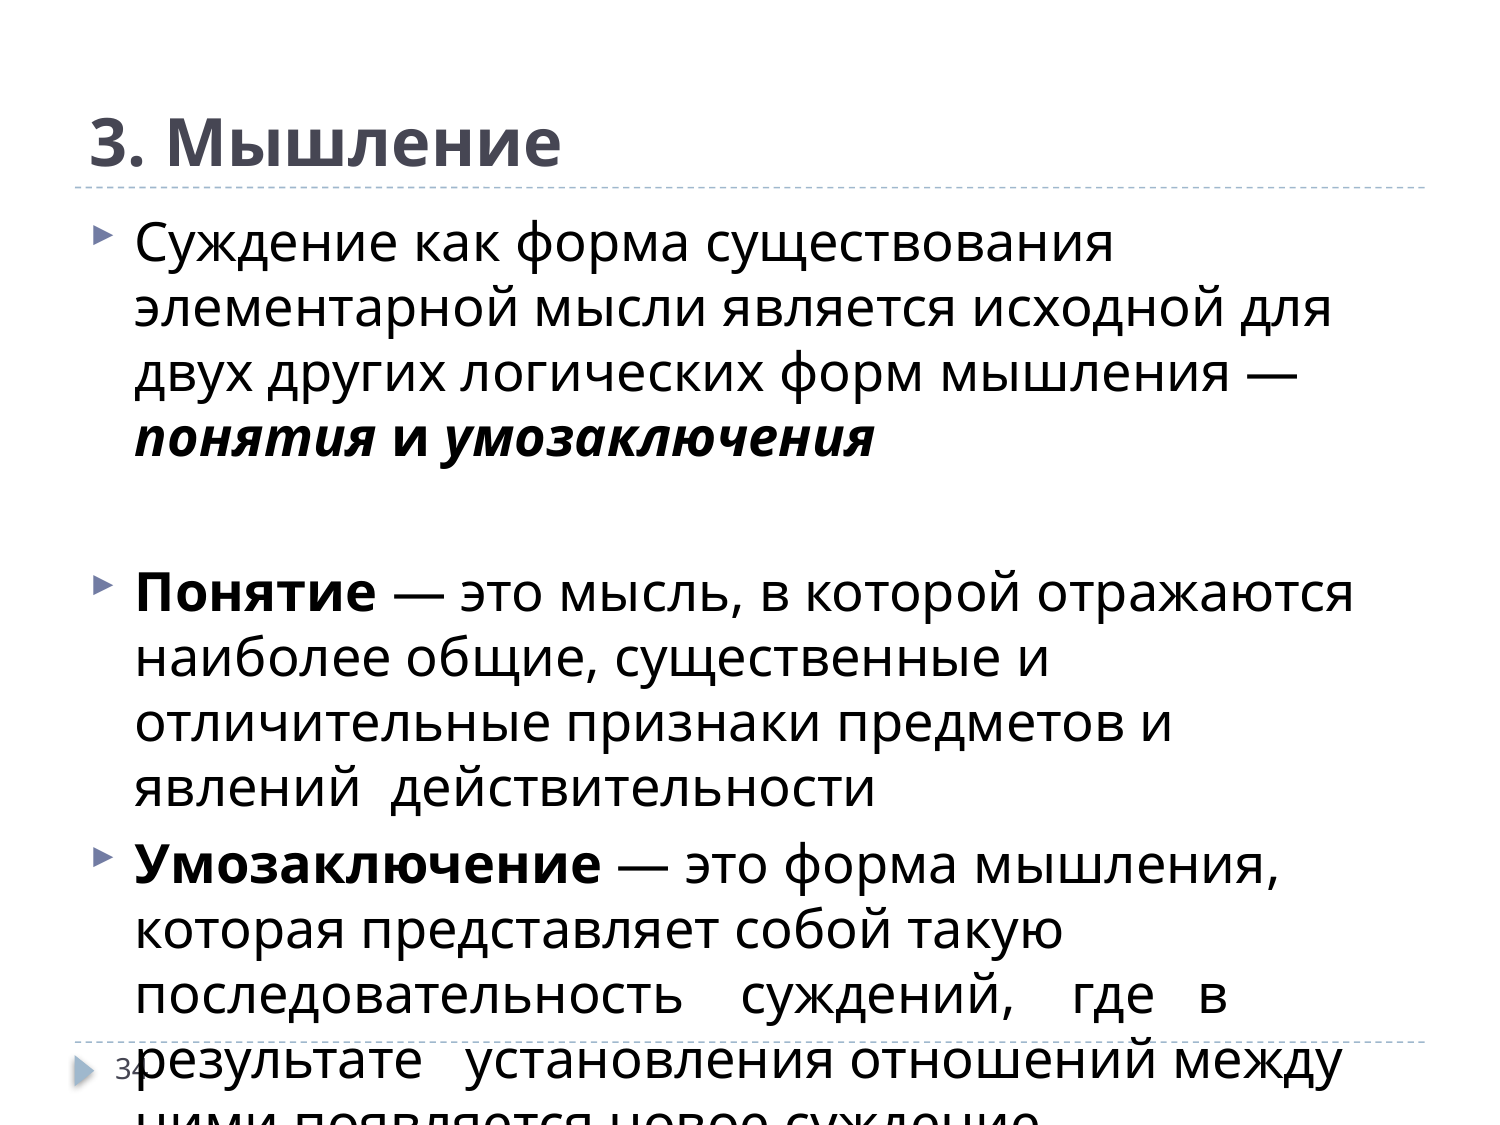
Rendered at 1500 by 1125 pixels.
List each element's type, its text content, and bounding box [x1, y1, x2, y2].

title 3. Мышление [75, 24, 1425, 188]
slide_number 34 [100, 1042, 426, 1103]
list Суждение как форма существования элементарной мысли является исходной для двух других логических форм мышления — понятия и умозаключения Понятие — это мысль, в которой отражаются наиболее общие, существенные и отличительные признаки предметов и явлений действительности Умозаключение — это форма мышления, которая представляет собой такую последовательность суждений, где в результате установления отношений между ними появляется новое суждение [75, 200, 1425, 1010]
